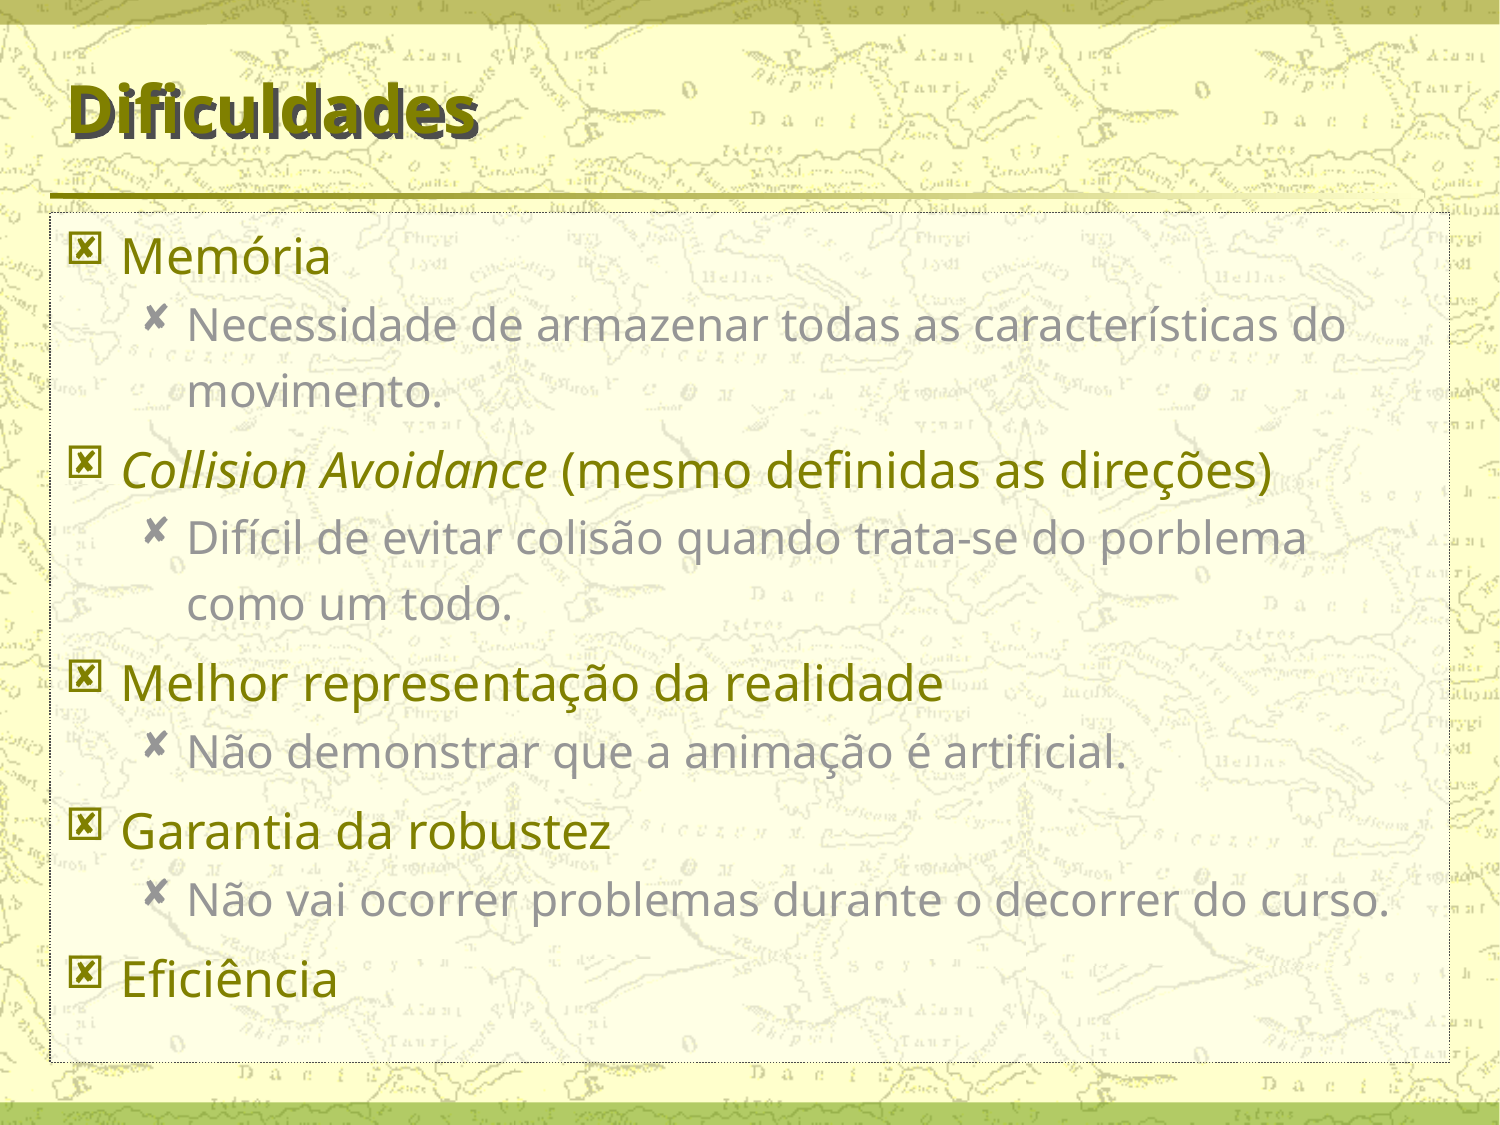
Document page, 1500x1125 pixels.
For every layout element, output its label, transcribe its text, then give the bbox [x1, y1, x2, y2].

list Memória Necessidade de armazenar todas as características do movimento. Collision Avoidance (mesmo definidas as direções) Difícil de evitar colisão quando trata-se do porblema como um todo. Melhor representação da realidade Não demonstrar que a animação é artificial. Garantia da robustez Não vai ocorrer problemas durante o decorrer do curso. Eficiência [49, 212, 1450, 1063]
title Dificuldades [50, 8, 1450, 206]
picture [0, 25, 1500, 1102]
